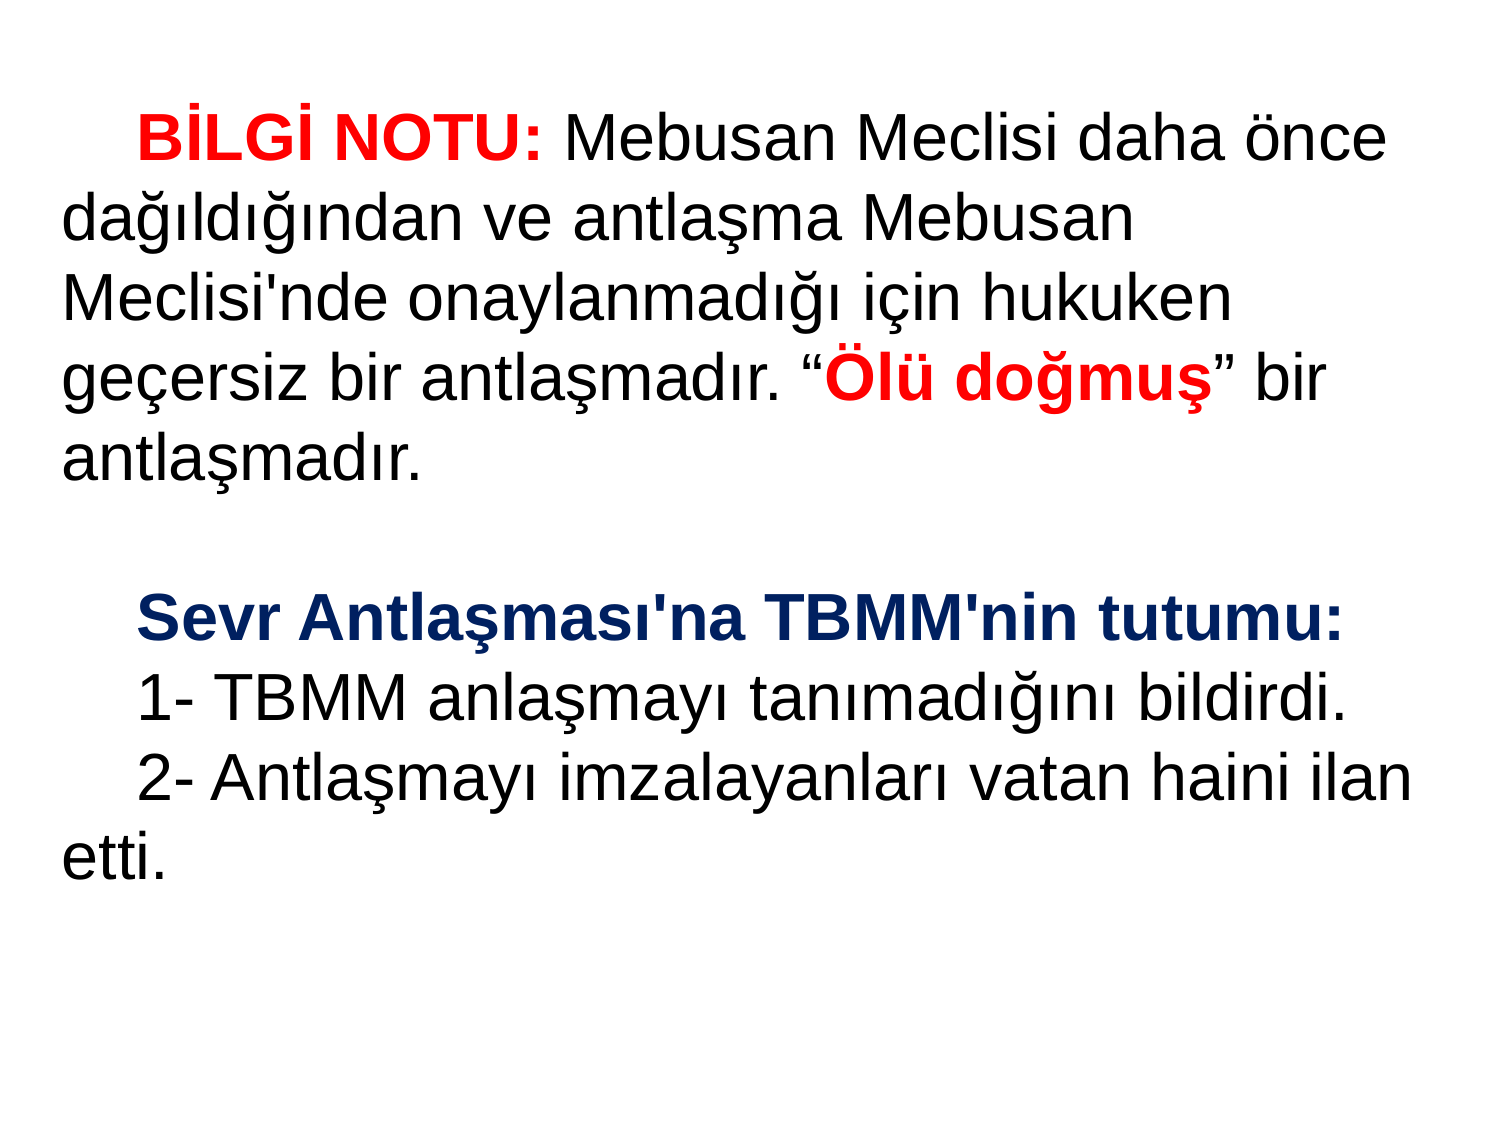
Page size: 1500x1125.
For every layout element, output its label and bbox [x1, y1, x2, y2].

text_box [46, 86, 1442, 901]
